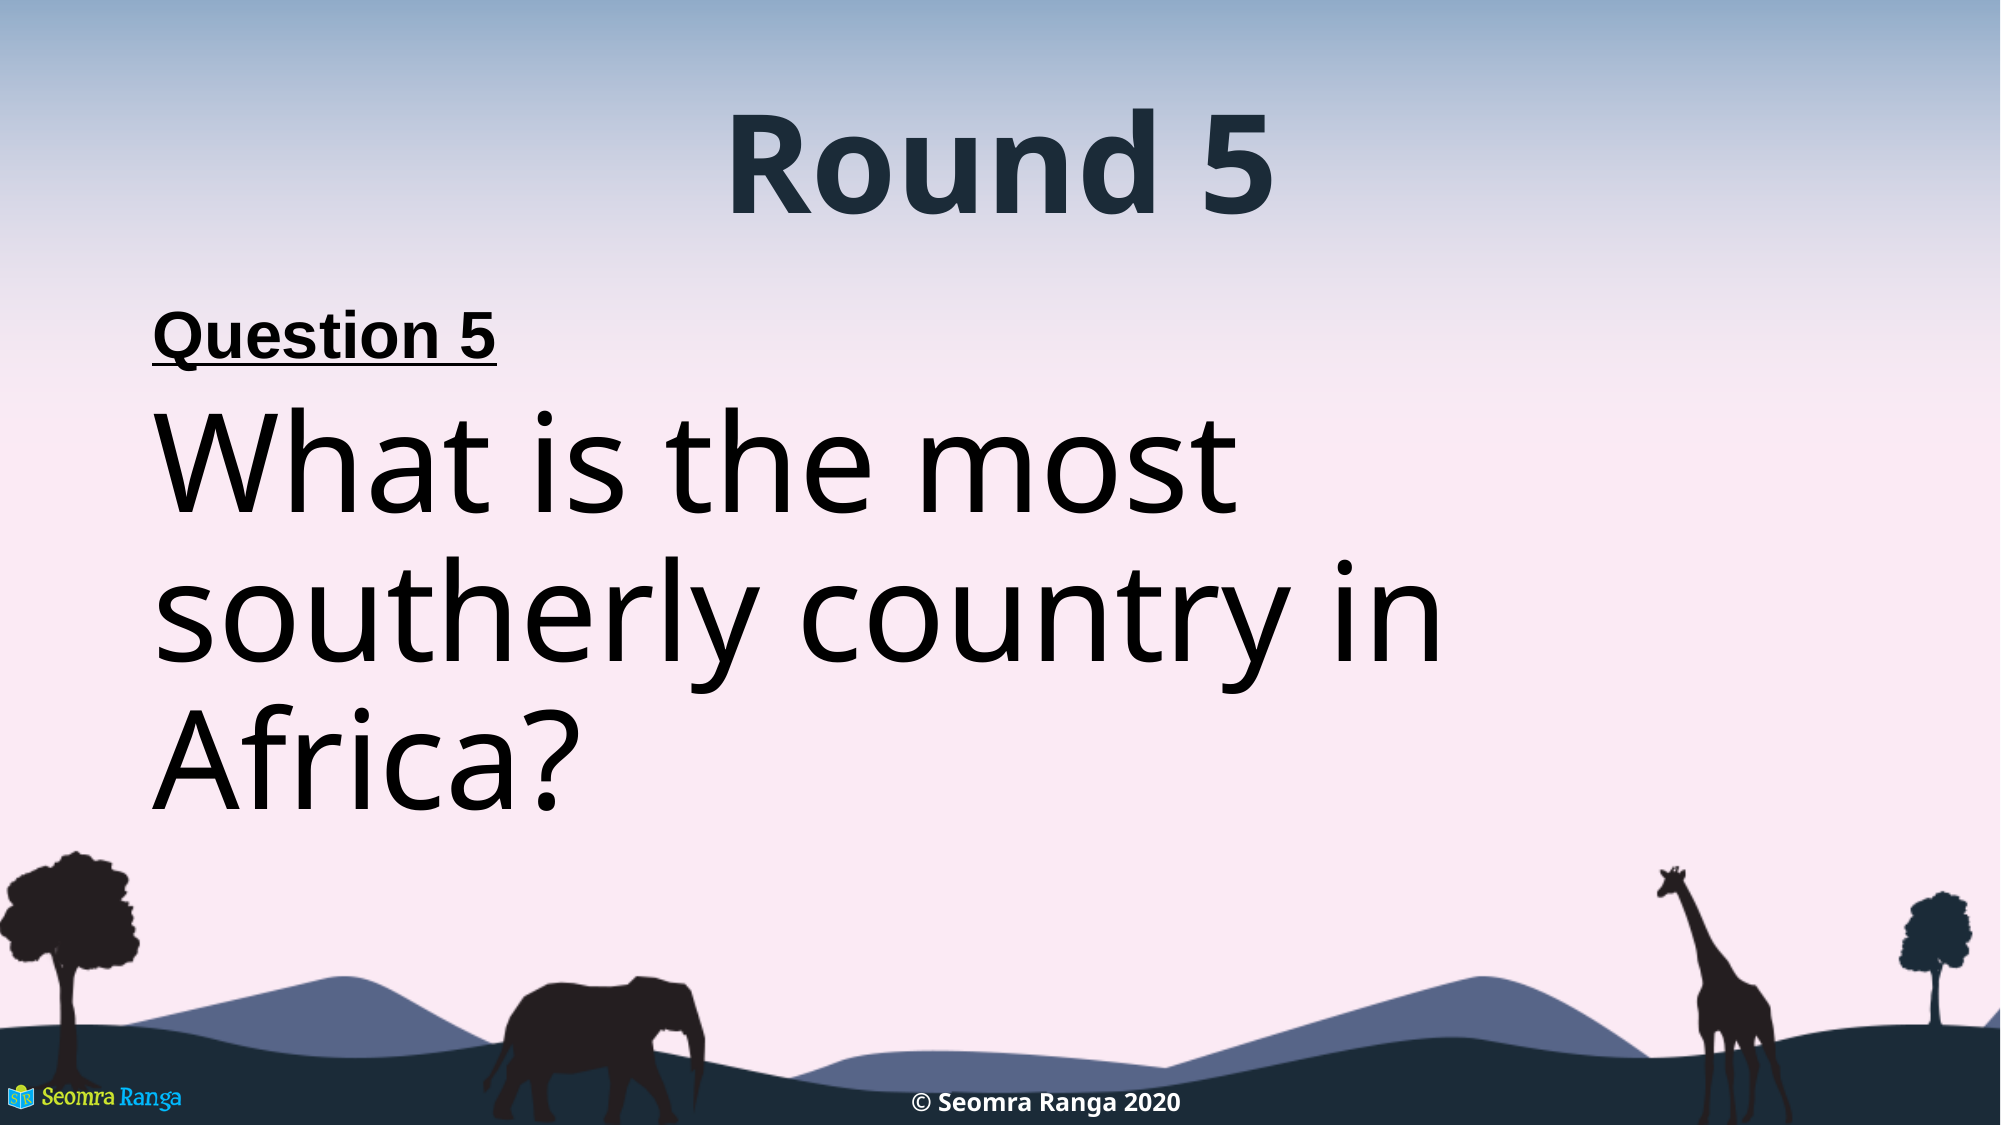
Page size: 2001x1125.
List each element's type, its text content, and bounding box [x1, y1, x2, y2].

list Question 5 What is the most southerly country in Africa? [137, 293, 1863, 1014]
title Round 5 [137, 59, 1863, 278]
text_box © Seomra Ranga 2020 www.seomraranga.com [762, 1079, 1330, 1125]
picture [0, 0, 2001, 1125]
